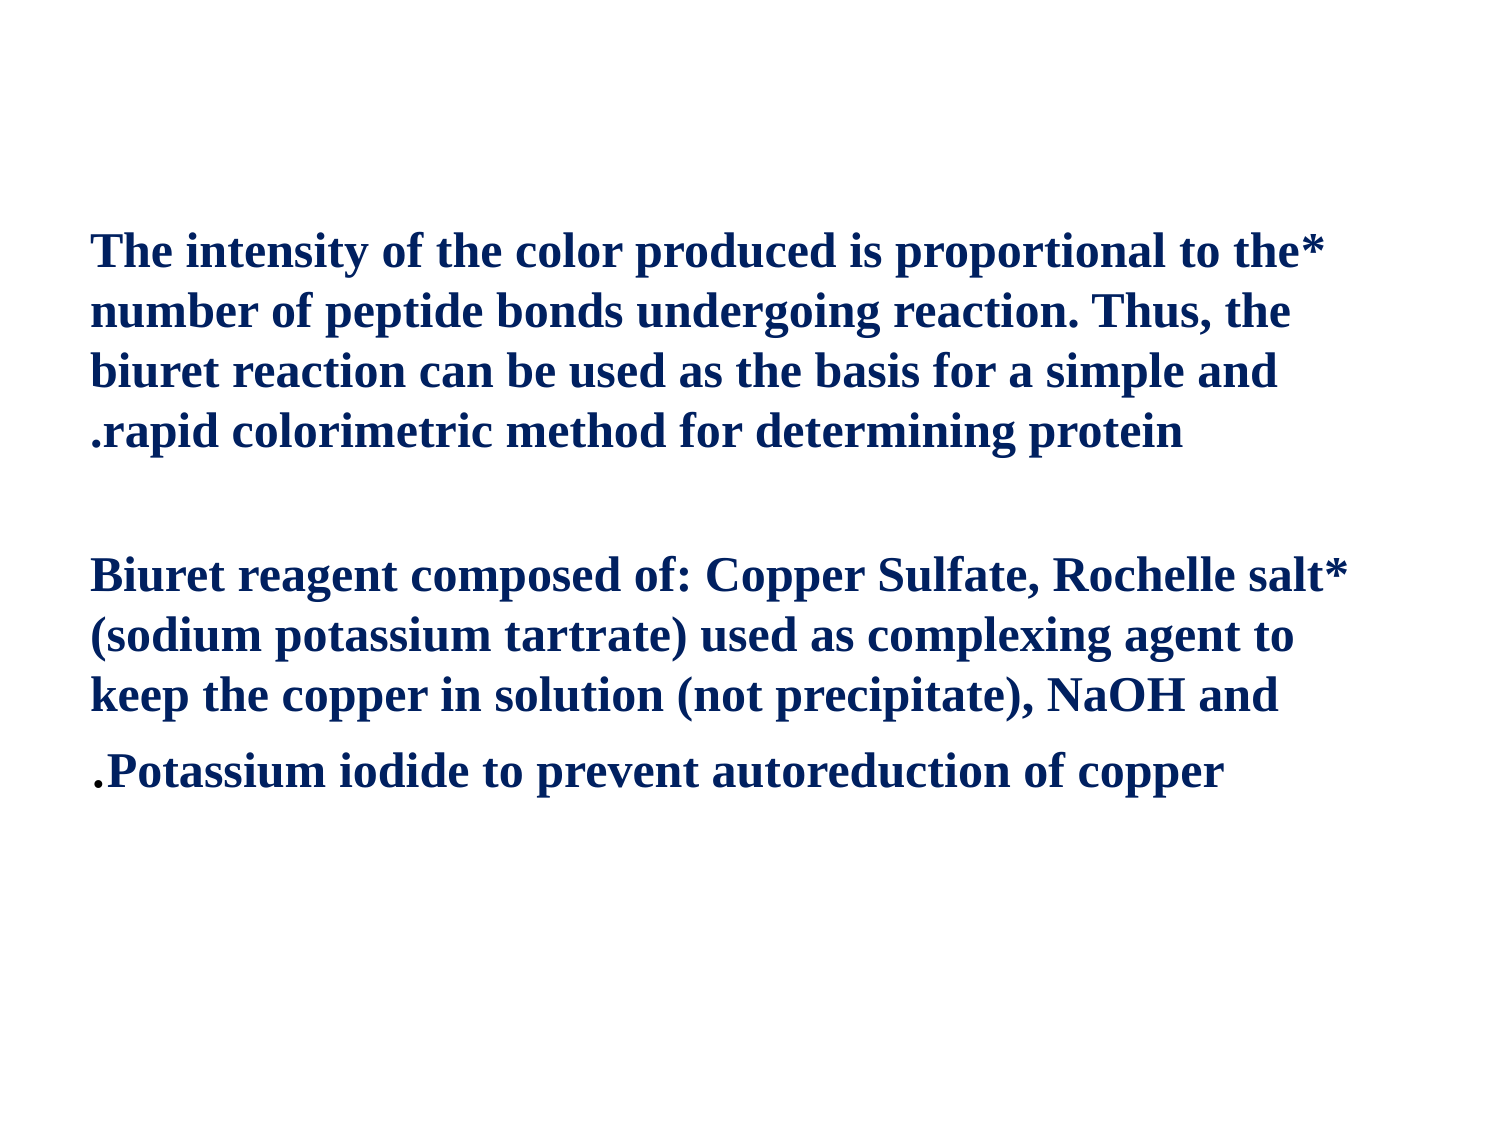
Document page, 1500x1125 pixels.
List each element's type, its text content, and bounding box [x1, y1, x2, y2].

list *The intensity of the color produced is proportional to the number of peptide bonds undergoing reaction. Thus, the biuret reaction can be used as the basis for a simple and rapid colorimetric method for determining protein. *Biuret reagent composed of: Copper Sulfate, Rochelle salt (sodium potassium tartrate) used as complexing agent to keep the copper in solution (not precipitate), NaOH and Potassium iodide to prevent autoreduction of copper. [75, 70, 1425, 1005]
